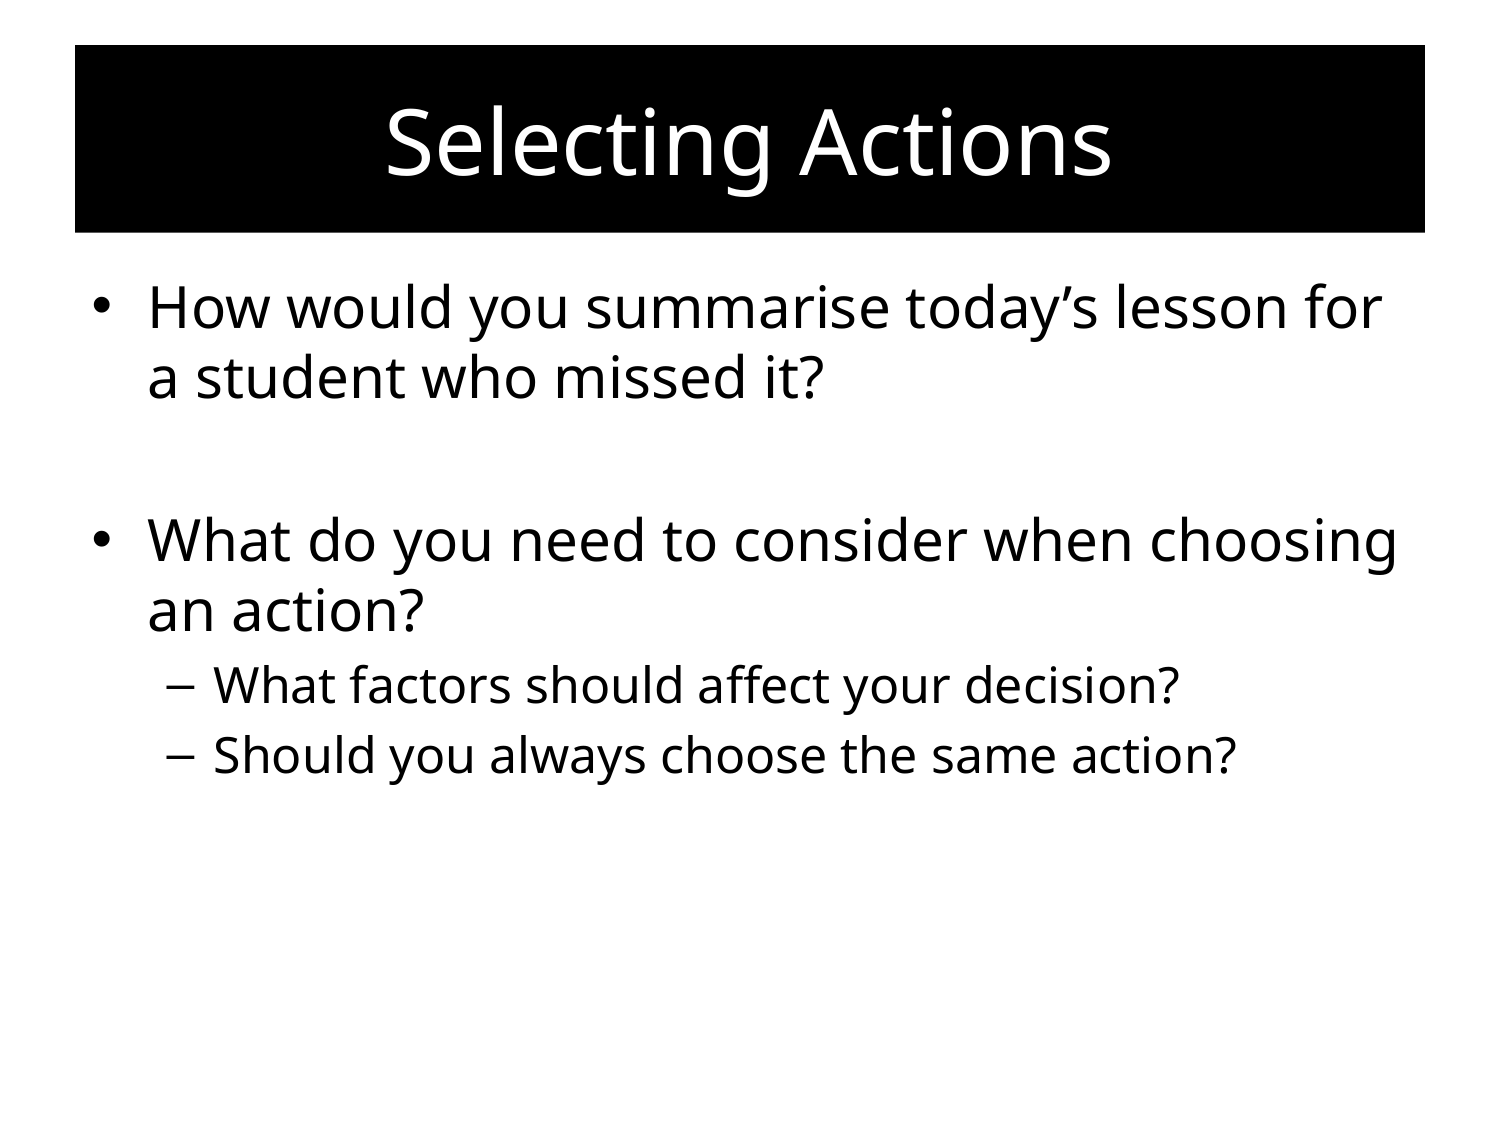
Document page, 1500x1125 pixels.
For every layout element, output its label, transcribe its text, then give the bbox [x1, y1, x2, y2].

title Selecting Actions [75, 45, 1425, 233]
list How would you summarise today’s lesson for a student who missed it? What do you need to consider when choosing an action? What factors should affect your decision? Should you always choose the same action? [76, 262, 1425, 1005]
